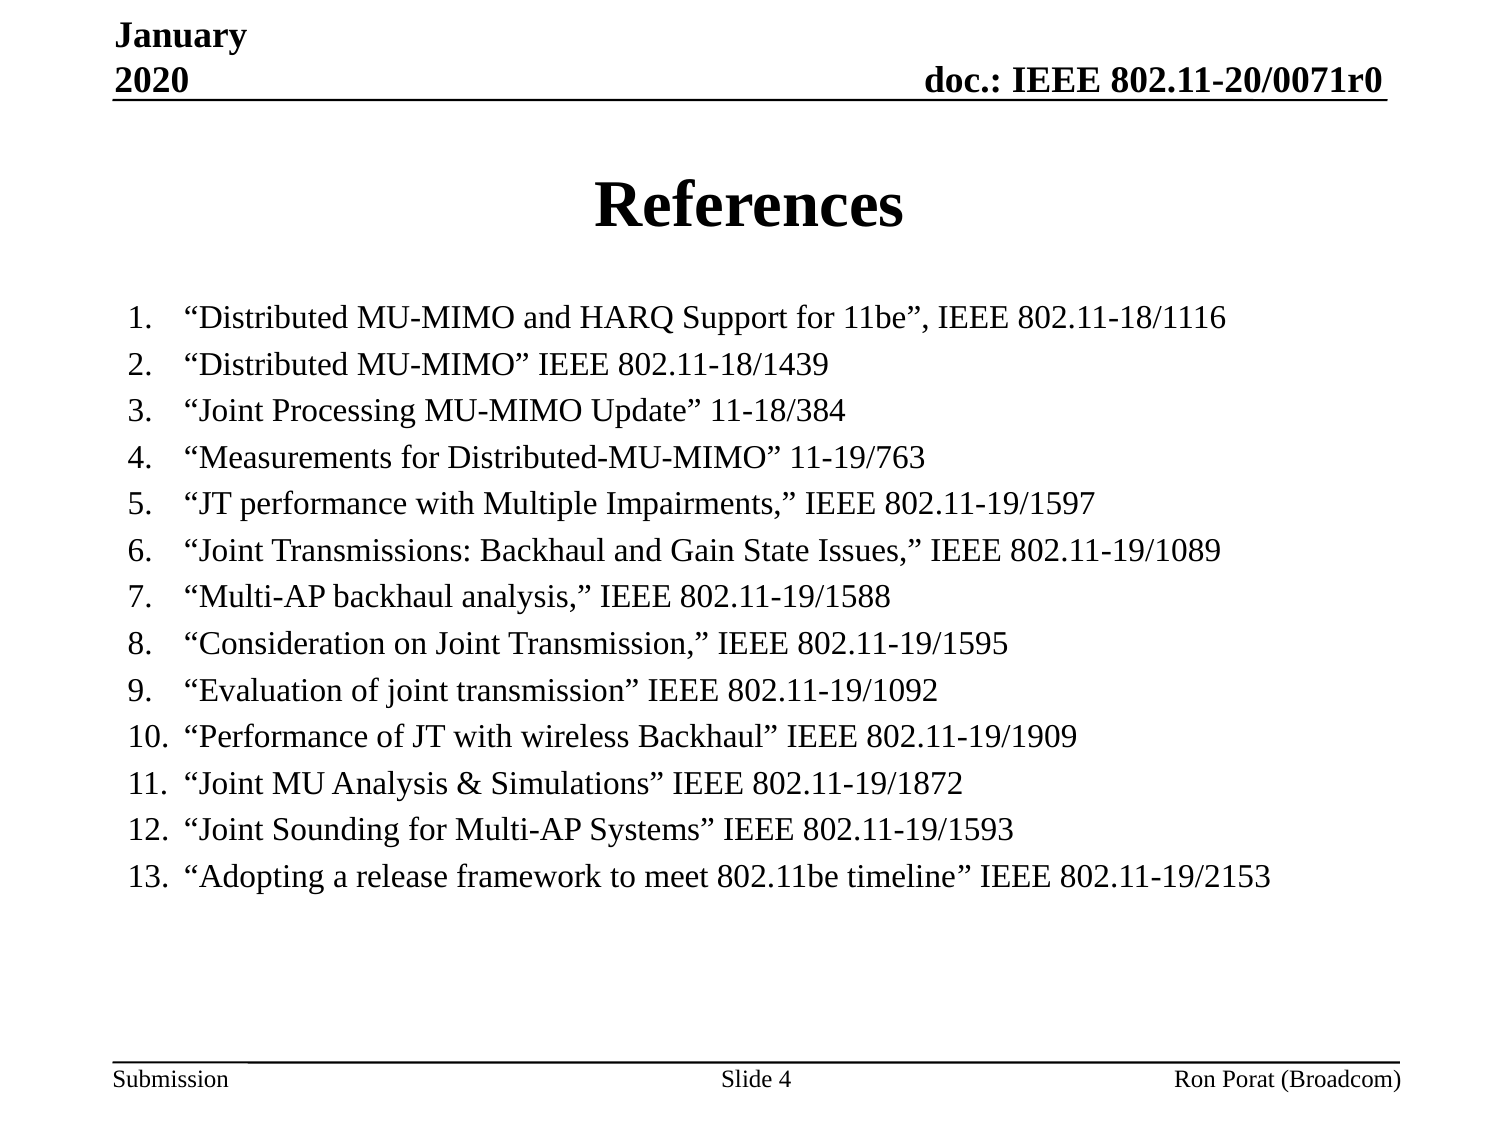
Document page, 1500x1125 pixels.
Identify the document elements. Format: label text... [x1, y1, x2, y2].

list “Distributed MU-MIMO and HARQ Support for 11be”, IEEE 802.11-18/1116 “Distributed MU-MIMO” IEEE 802.11-18/1439 “Joint Processing MU-MIMO Update” 11-18/384 “Measurements for Distributed-MU-MIMO” 11-19/763 “JT performance with Multiple Impairments,” IEEE 802.11-19/1597 “Joint Transmissions: Backhaul and Gain State Issues,” IEEE 802.11-19/1089 “Multi-AP backhaul analysis,” IEEE 802.11-19/1588 “Consideration on Joint Transmission,” IEEE 802.11-19/1595 “Evaluation of joint transmission” IEEE 802.11-19/1092 “Performance of JT with wireless Backhaul” IEEE 802.11-19/1909 “Joint MU Analysis & Simulations” IEEE 802.11-19/1872 “Joint Sounding for Multi-AP Systems” IEEE 802.11-19/1593 “Adopting a release framework to meet 802.11be timeline” IEEE 802.11-19/2153 [112, 287, 1388, 963]
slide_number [114, 54, 270, 101]
footer Ron Porat (Broadcom) [1170, 1061, 1402, 1093]
title References [112, 112, 1388, 287]
slide_number Slide 4 [712, 1061, 800, 1093]
